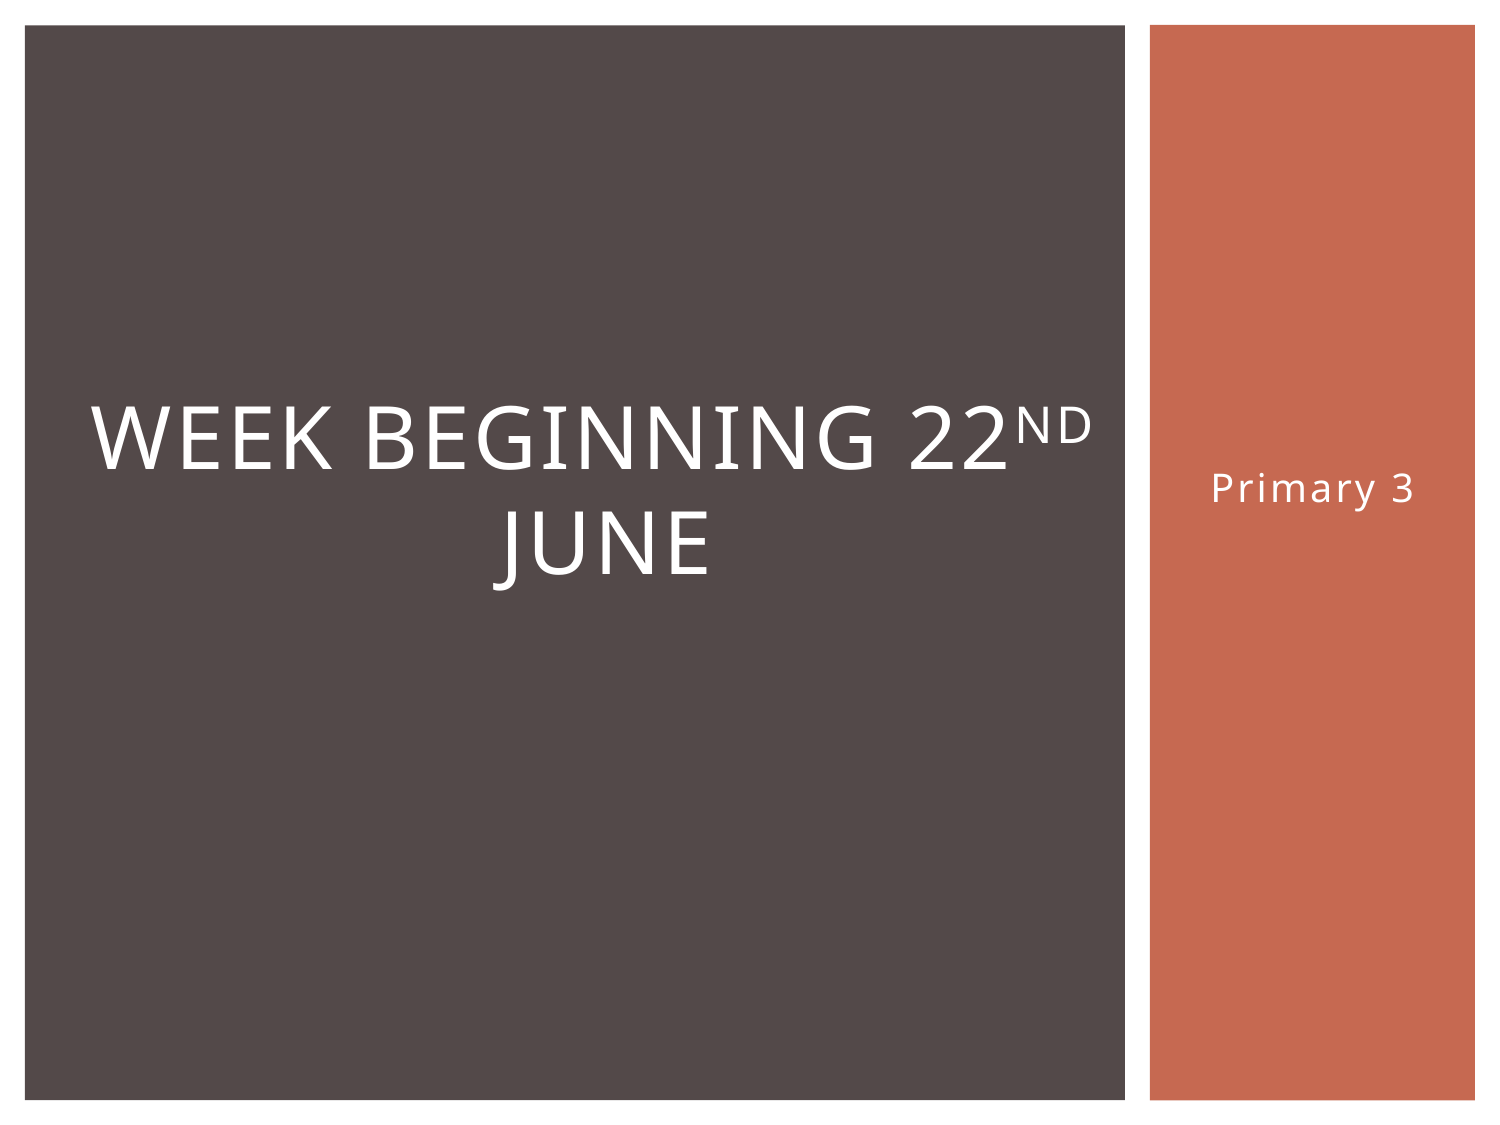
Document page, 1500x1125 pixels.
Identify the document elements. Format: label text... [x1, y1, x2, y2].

subtitle Primary 3 [1149, 336, 1475, 637]
title Week Beginning 22nd June [75, 336, 1113, 637]
